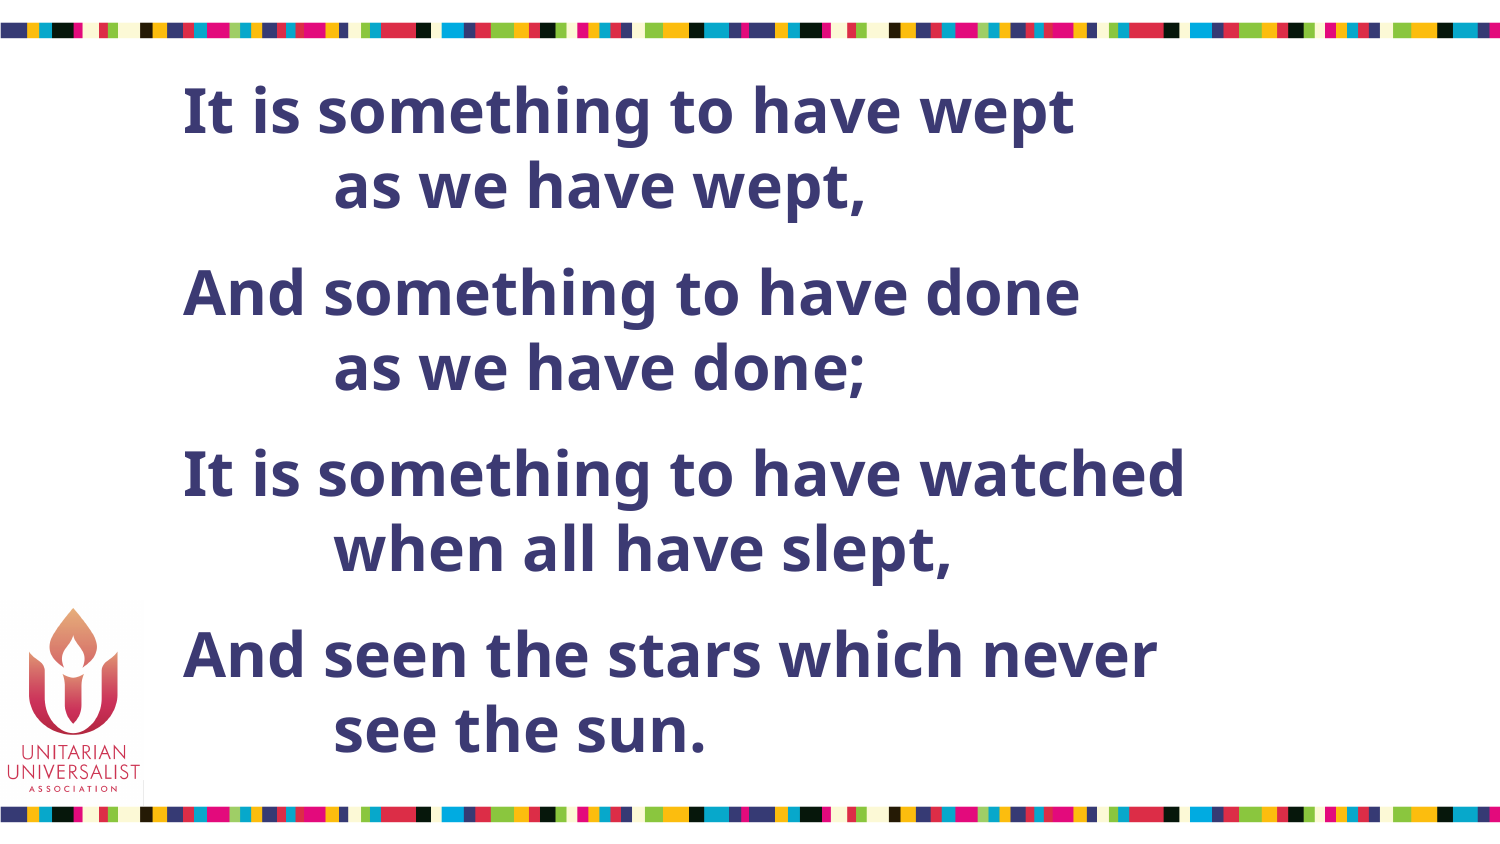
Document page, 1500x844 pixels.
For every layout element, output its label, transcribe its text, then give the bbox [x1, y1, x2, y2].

picture [0, 600, 1500, 824]
picture [0, 22, 1500, 40]
text_box It is something to have wept as we have wept, And something to have done as we have done; It is something to have watched when all have slept, And seen the stars which never see the sun. [168, 56, 1383, 780]
